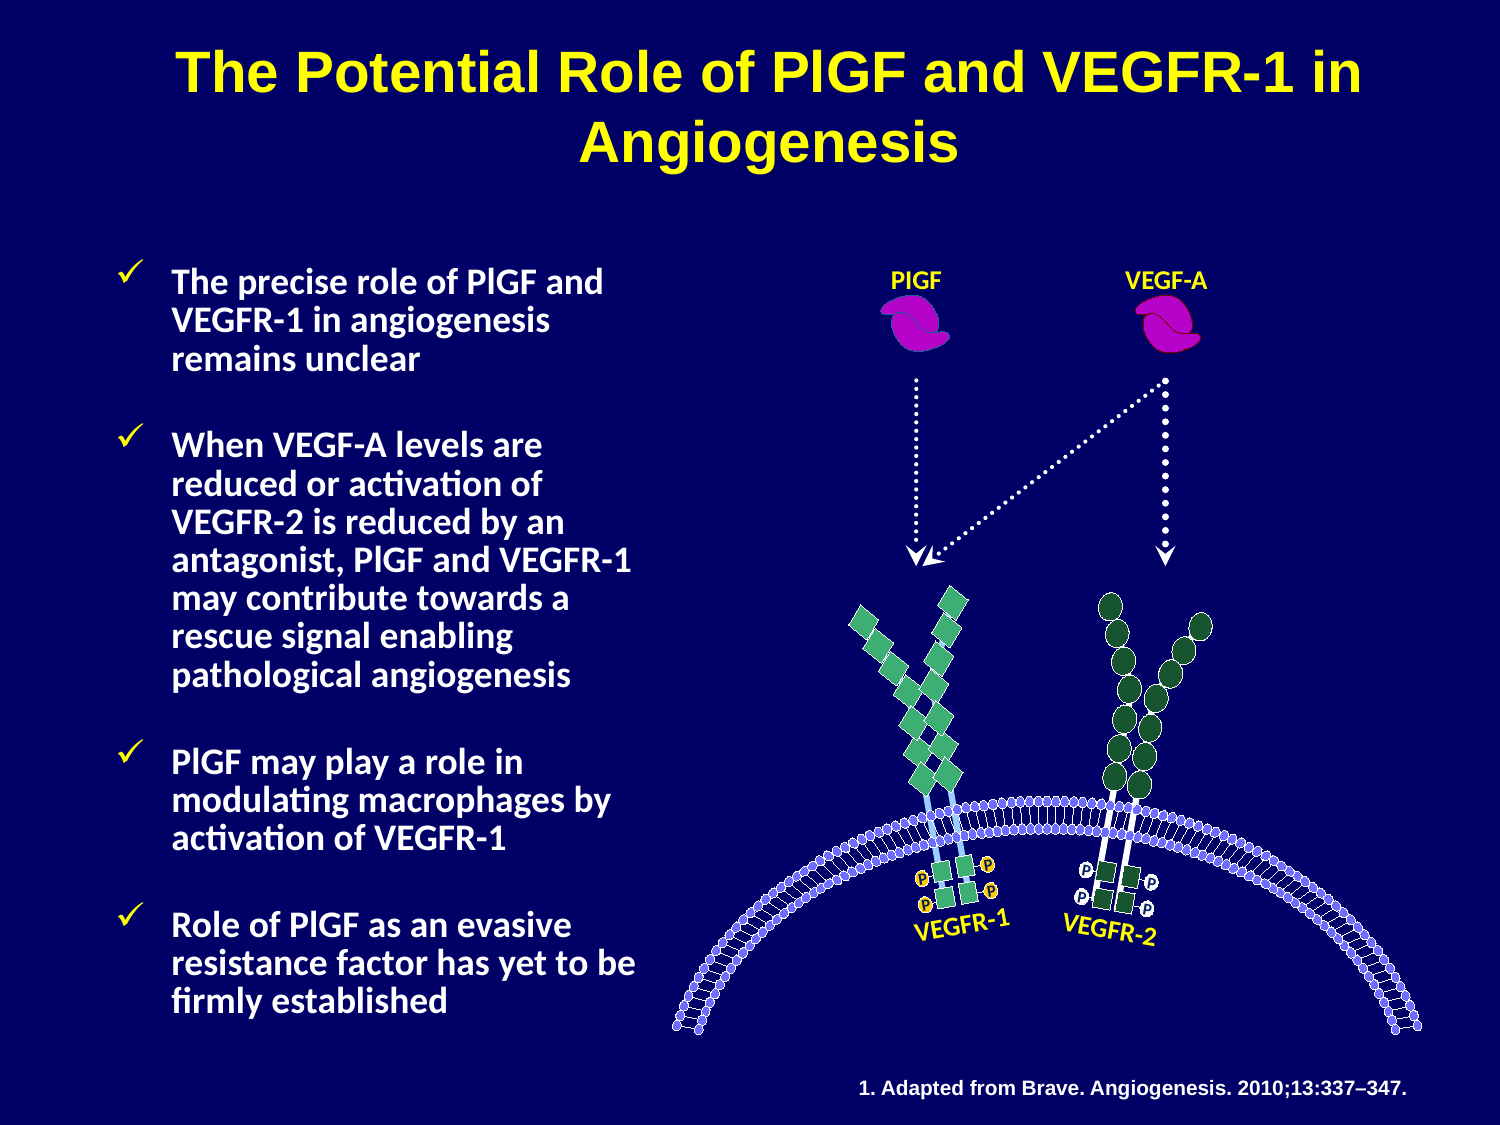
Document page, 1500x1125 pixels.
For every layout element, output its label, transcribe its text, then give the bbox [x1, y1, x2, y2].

list The precise role of PlGF and VEGFR-1 in angiogenesis remains unclear When VEGF-A levels are reduced or activation of VEGFR-2 is reduced by an antagonist, PlGF and VEGFR-1 may contribute towards a rescue signal enabling pathological angiogenesis PlGF may play a role in modulating macrophages by activation of VEGFR-1 Role of PlGF as an evasive resistance factor has yet to be firmly established [100, 256, 655, 1035]
text_box 1. Adapted from Brave. Angiogenesis. 2010;13:337–347. [843, 1071, 1496, 1105]
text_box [672, 266, 1423, 1036]
title The Potential Role of PlGF and VEGFR-1 in Angiogenesis [88, 66, 1451, 143]
